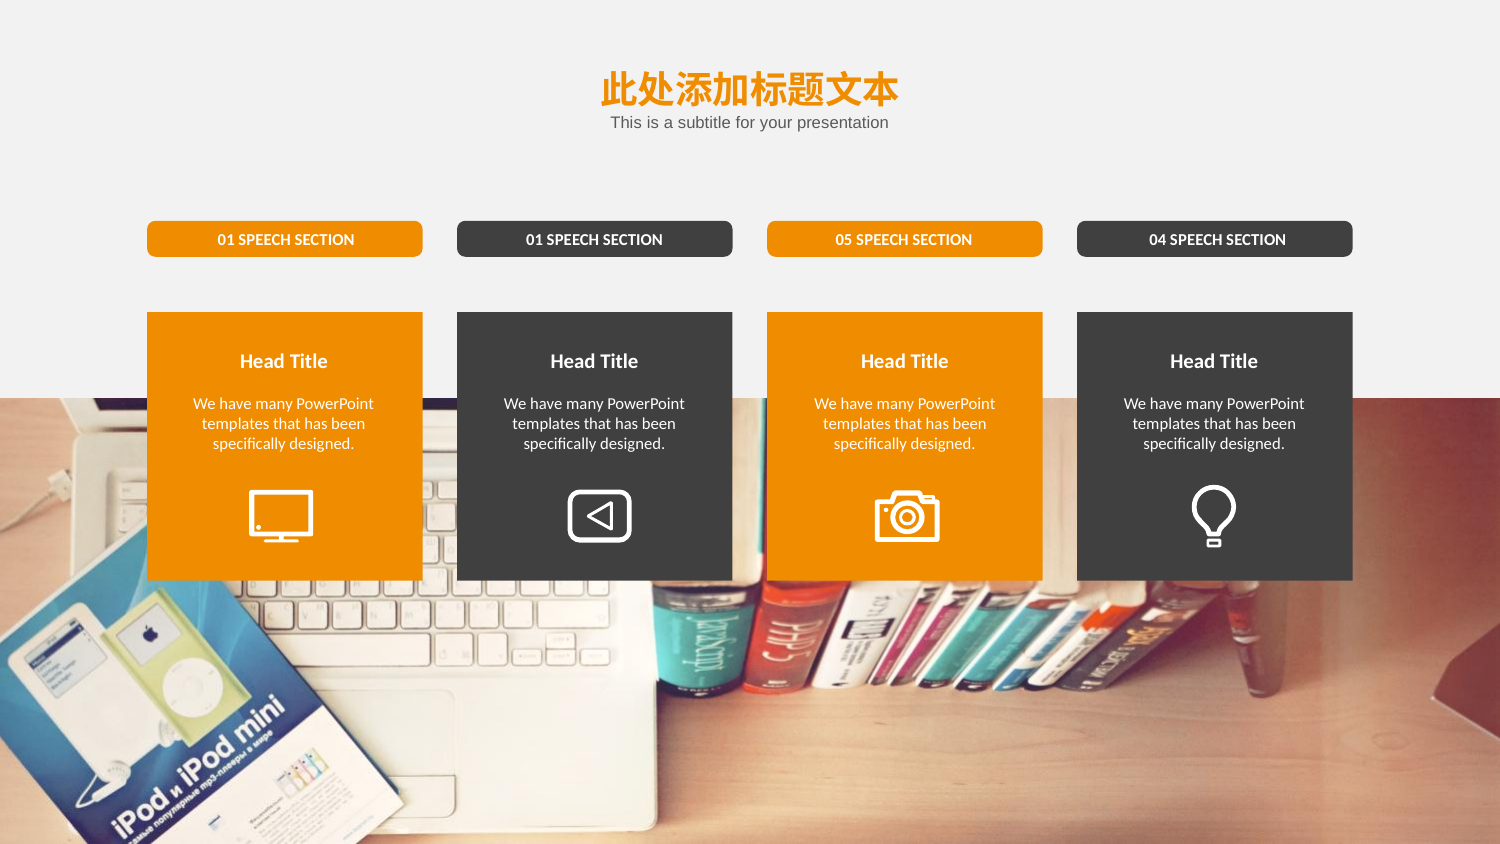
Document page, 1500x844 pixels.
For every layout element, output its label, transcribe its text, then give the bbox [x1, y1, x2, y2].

text_box [0, 398, 1500, 844]
text_box [1191, 484, 1237, 537]
text_box 04 SPEECH SECTION [1134, 221, 1302, 256]
text_box Head Title We have many PowerPoint templates that has been specifically designed. [786, 348, 1024, 454]
text_box [767, 312, 1043, 581]
text_box [767, 220, 1043, 257]
text_box [567, 489, 632, 543]
text_box [1206, 538, 1222, 548]
text_box [457, 220, 733, 257]
text_box [1077, 312, 1353, 581]
text_box [1077, 220, 1353, 257]
text_box Head Title We have many PowerPoint templates that has been specifically designed. [165, 348, 402, 454]
text_box This is a subtitle for your presentation [602, 112, 898, 133]
text_box 01 SPEECH SECTION [202, 221, 370, 256]
text_box [147, 312, 423, 581]
text_box 01 SPEECH SECTION [511, 221, 678, 256]
text_box Head Title We have many PowerPoint templates that has been specifically designed. [1096, 348, 1333, 454]
text_box 此处添加标题文本 [567, 58, 933, 119]
text_box [147, 220, 423, 257]
text_box 05 SPEECH SECTION [820, 221, 988, 256]
text_box [874, 490, 940, 542]
text_box [249, 489, 314, 543]
text_box Head Title We have many PowerPoint templates that has been specifically designed. [476, 348, 713, 454]
text_box [457, 312, 733, 581]
